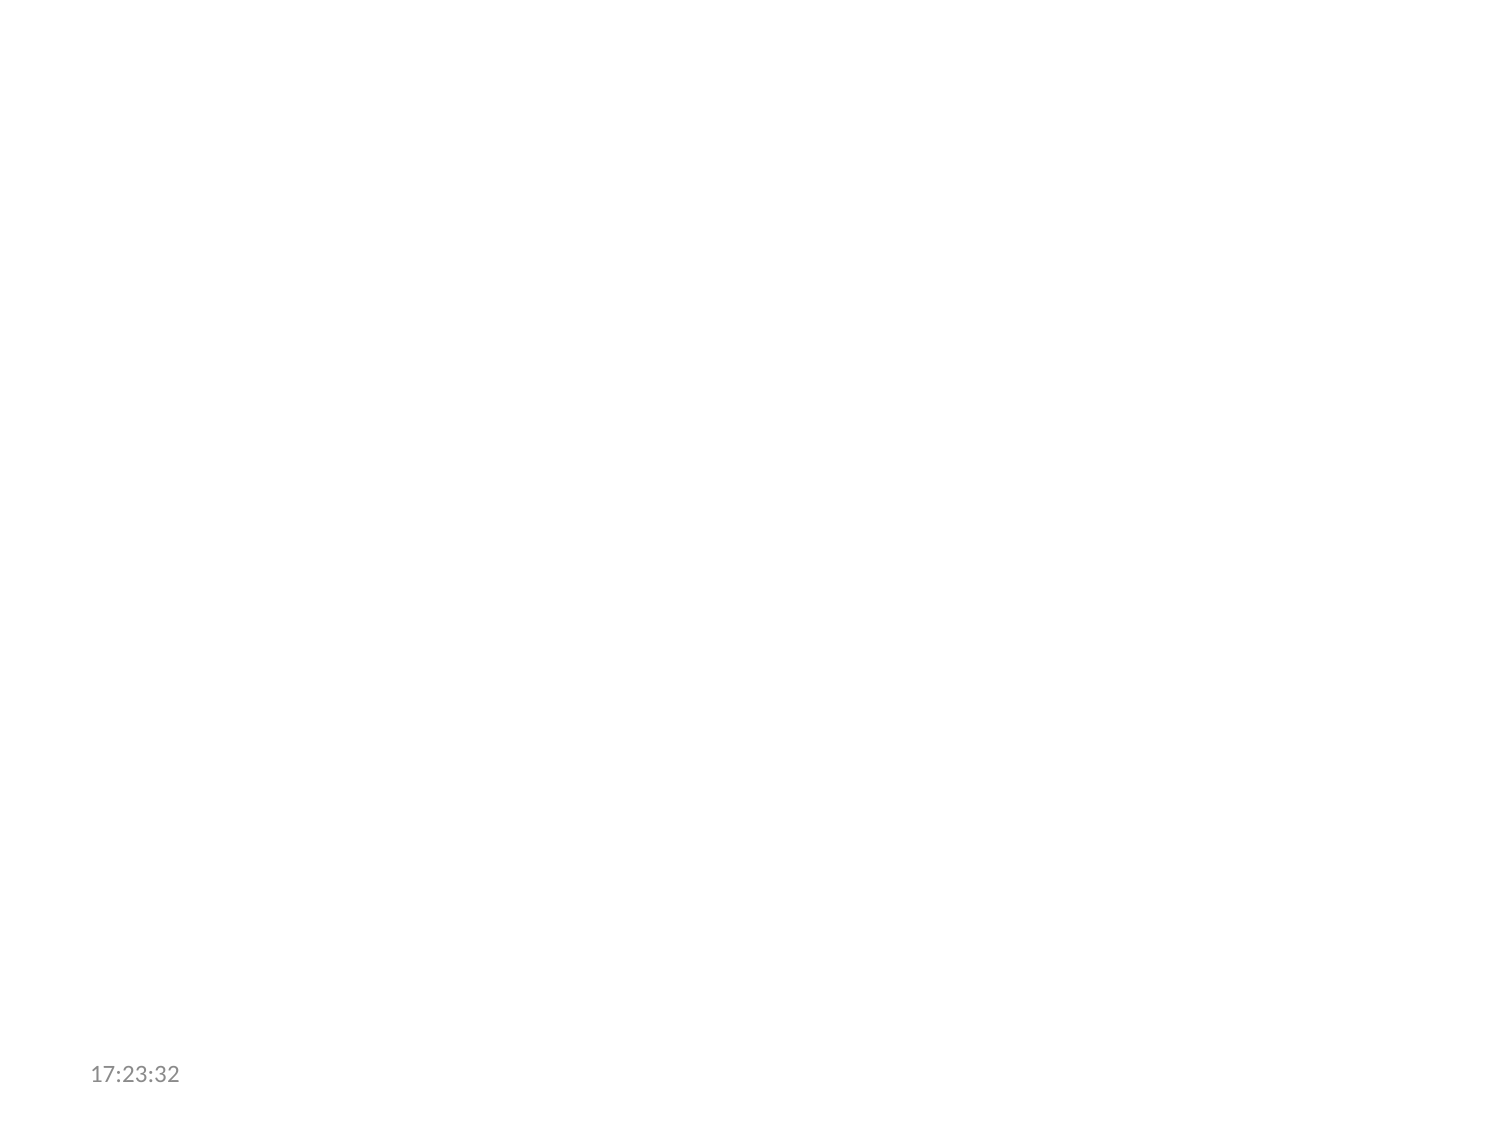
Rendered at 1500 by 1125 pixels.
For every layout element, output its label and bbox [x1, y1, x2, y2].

slide_number [75, 1042, 425, 1103]
